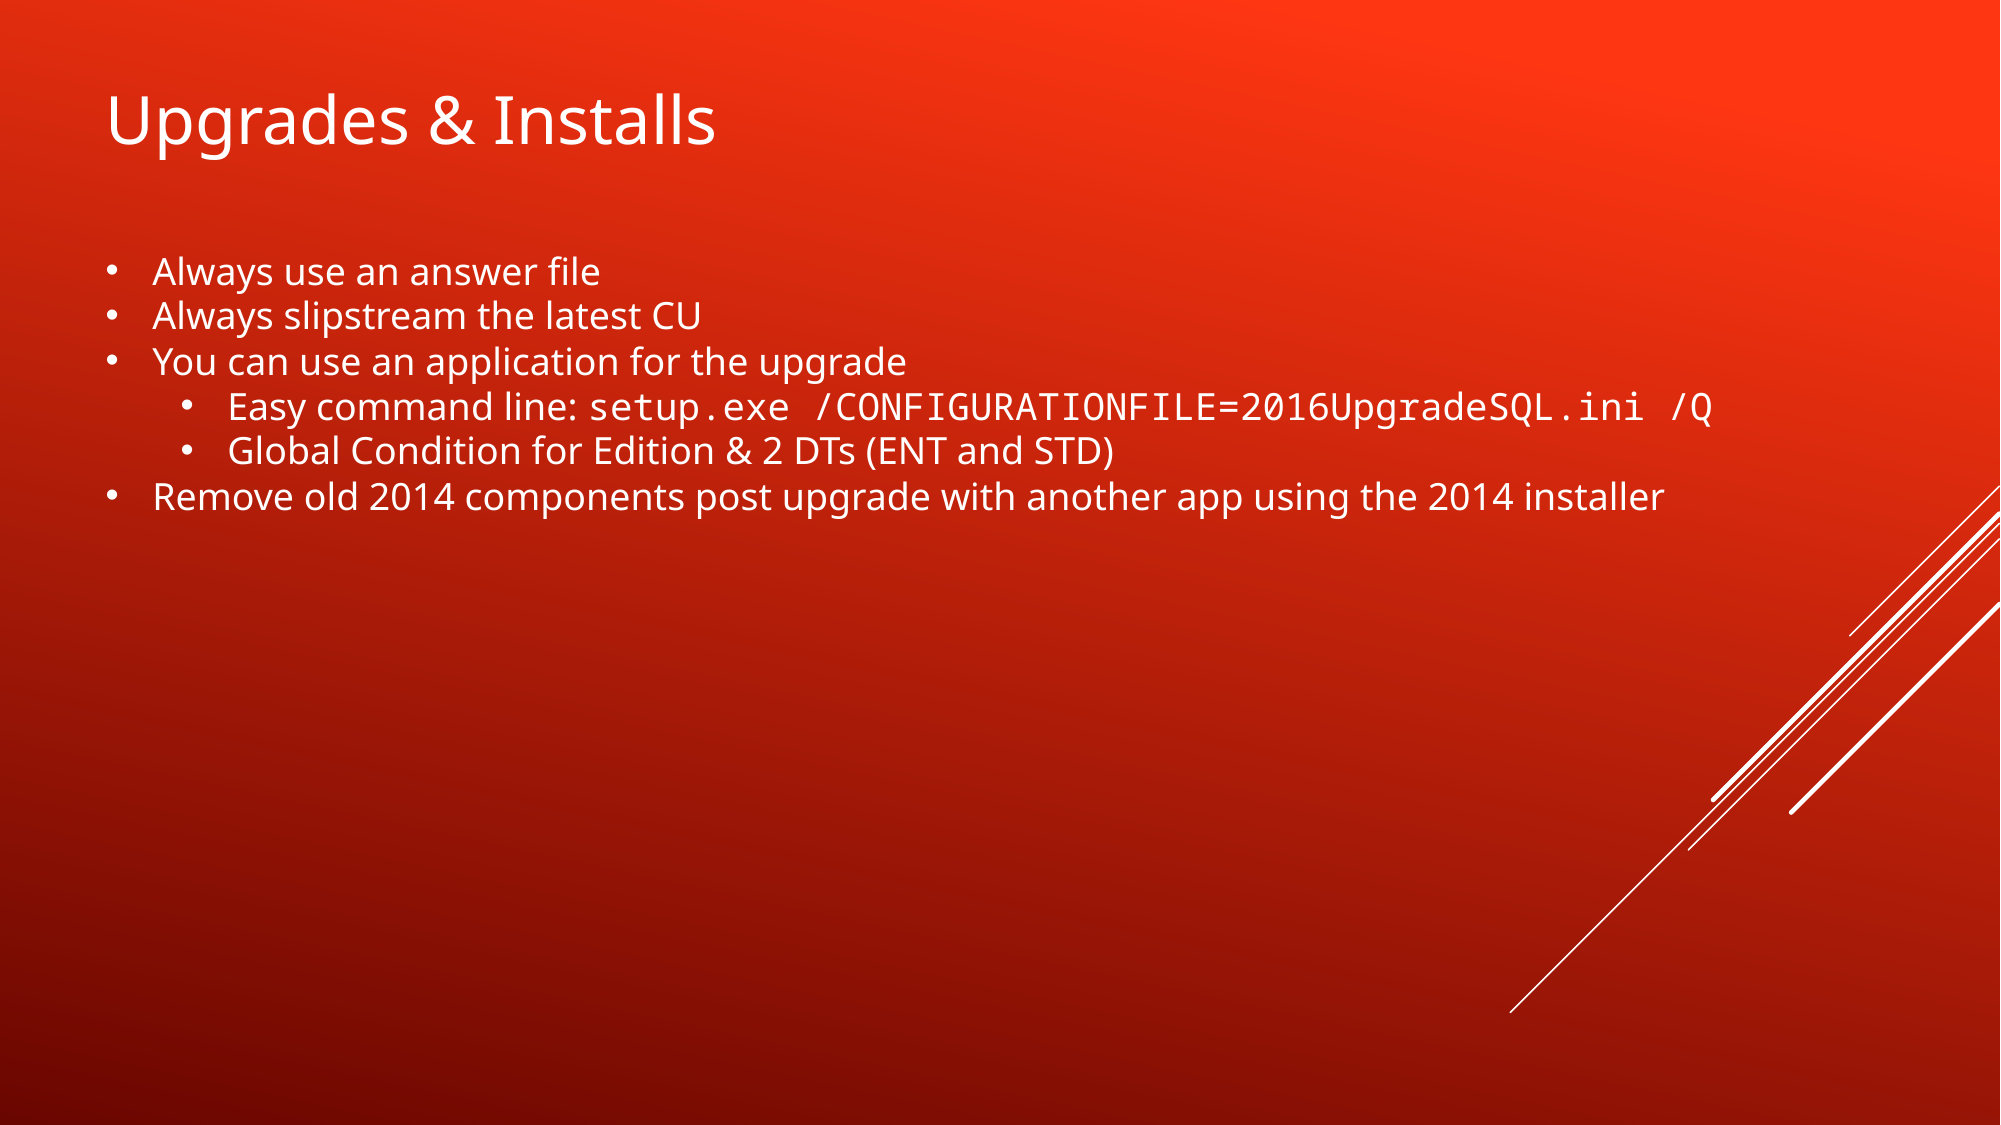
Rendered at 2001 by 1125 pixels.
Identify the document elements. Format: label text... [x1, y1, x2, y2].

text_box Upgrades & Installs Always use an answer file Always slipstream the latest CU You can use an application for the upgrade Easy command line: setup.exe /CONFIGURATIONFILE=2016UpgradeSQL.ini /Q Global Condition for Edition & 2 DTs (ENT and STD) Remove old 2014 components post upgrade with another app using the 2014 installer [90, 70, 1928, 570]
